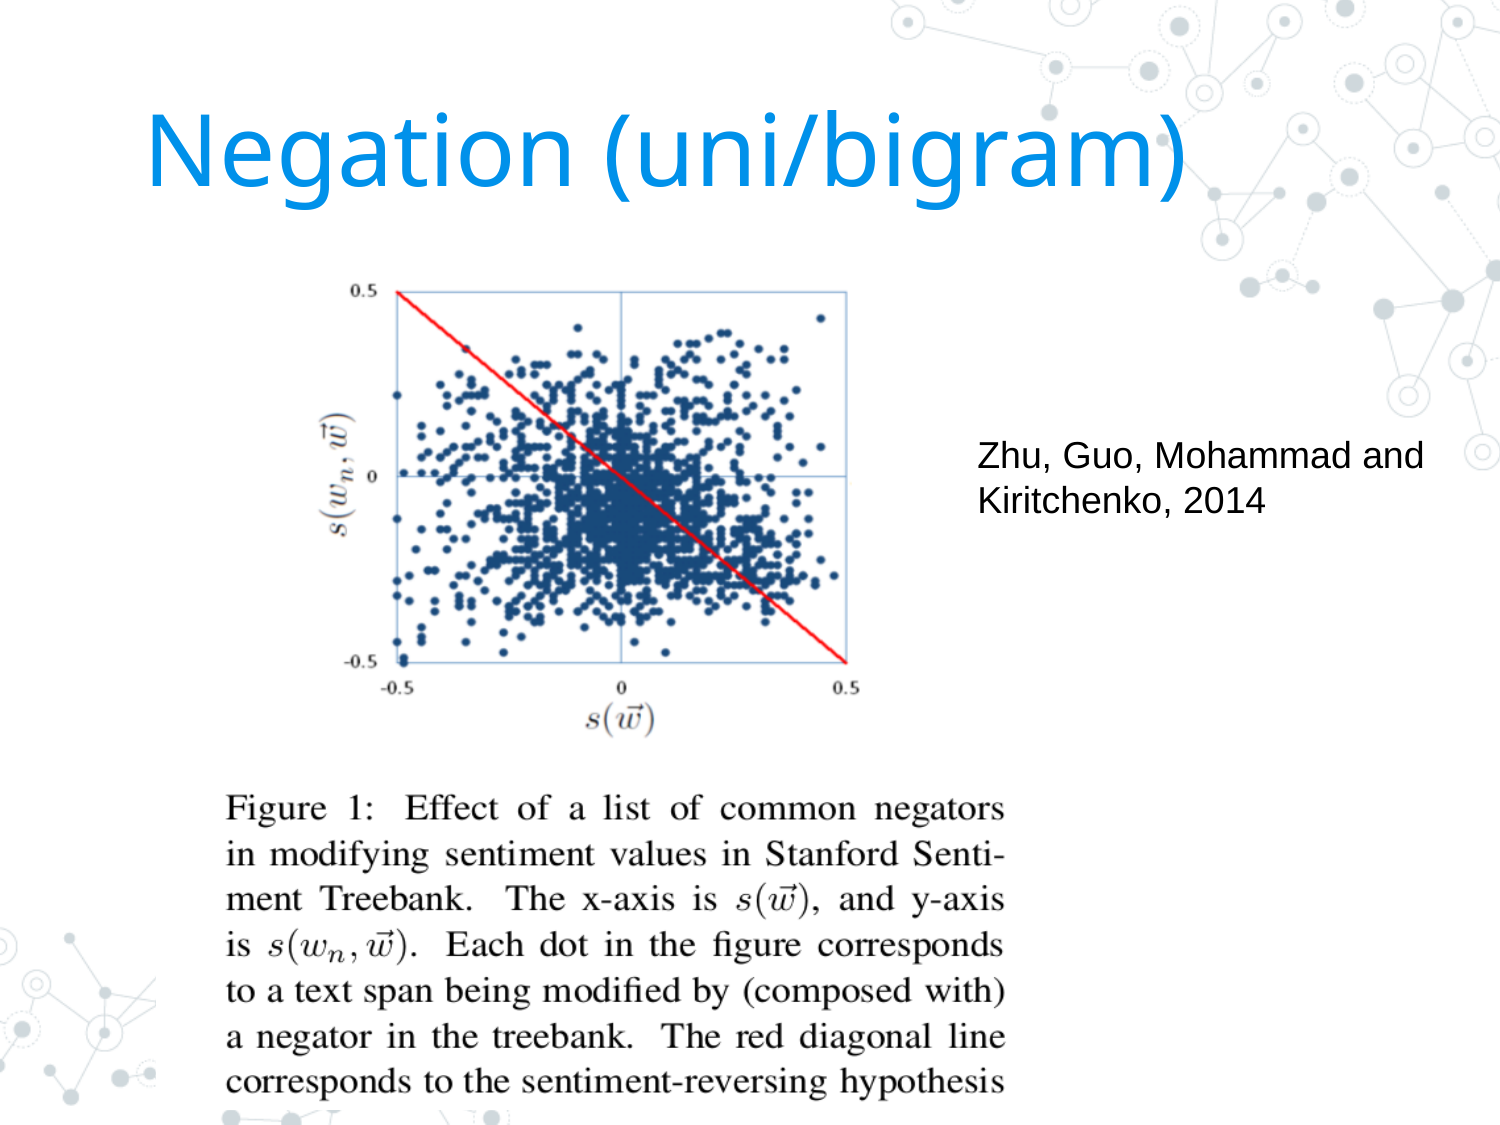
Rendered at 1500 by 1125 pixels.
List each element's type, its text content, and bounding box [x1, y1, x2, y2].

title Negation (uni/bigram) [128, 67, 1372, 222]
text_box Zhu, Guo, Mohammad and Kiritchenko, 2014 [1047, 416, 1479, 545]
picture [0, 0, 1500, 1125]
